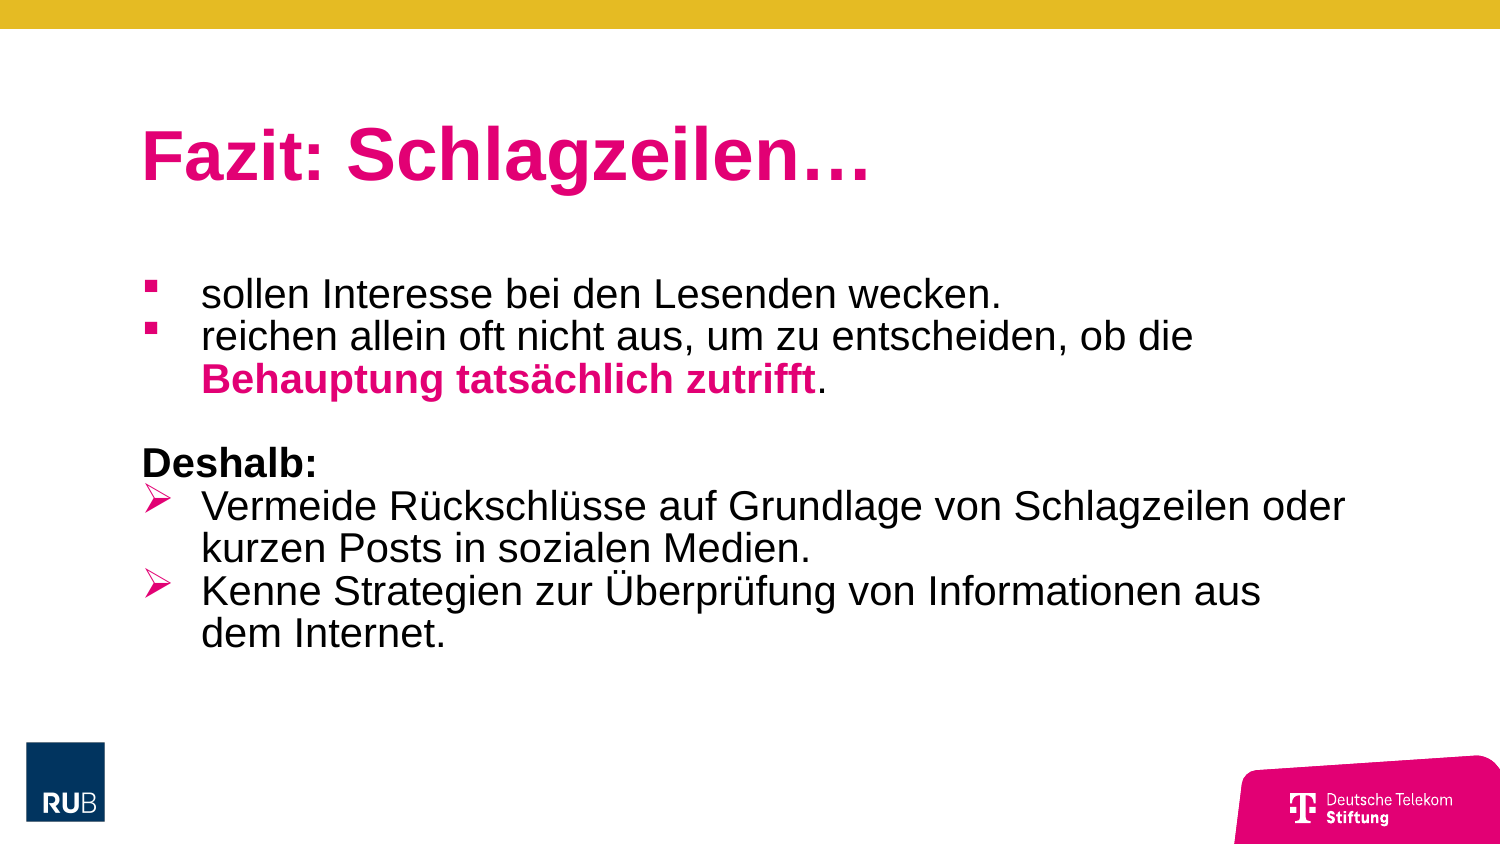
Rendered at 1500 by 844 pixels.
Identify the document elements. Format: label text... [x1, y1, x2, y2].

title Fazit: Schlagzeilen… [141, 119, 1229, 267]
list sollen Interesse bei den Lesenden wecken. reichen allein oft nicht aus, um zu entscheiden, ob die Behauptung tatsächlich zutrifft. Deshalb: Vermeide Rückschlüsse auf Grundlage von Schlagzeilen oder kurzen Posts in sozialen Medien. Kenne Strategien zur Überprüfung von Informationen aus dem Internet. [141, 274, 1353, 741]
picture [23, 740, 108, 824]
